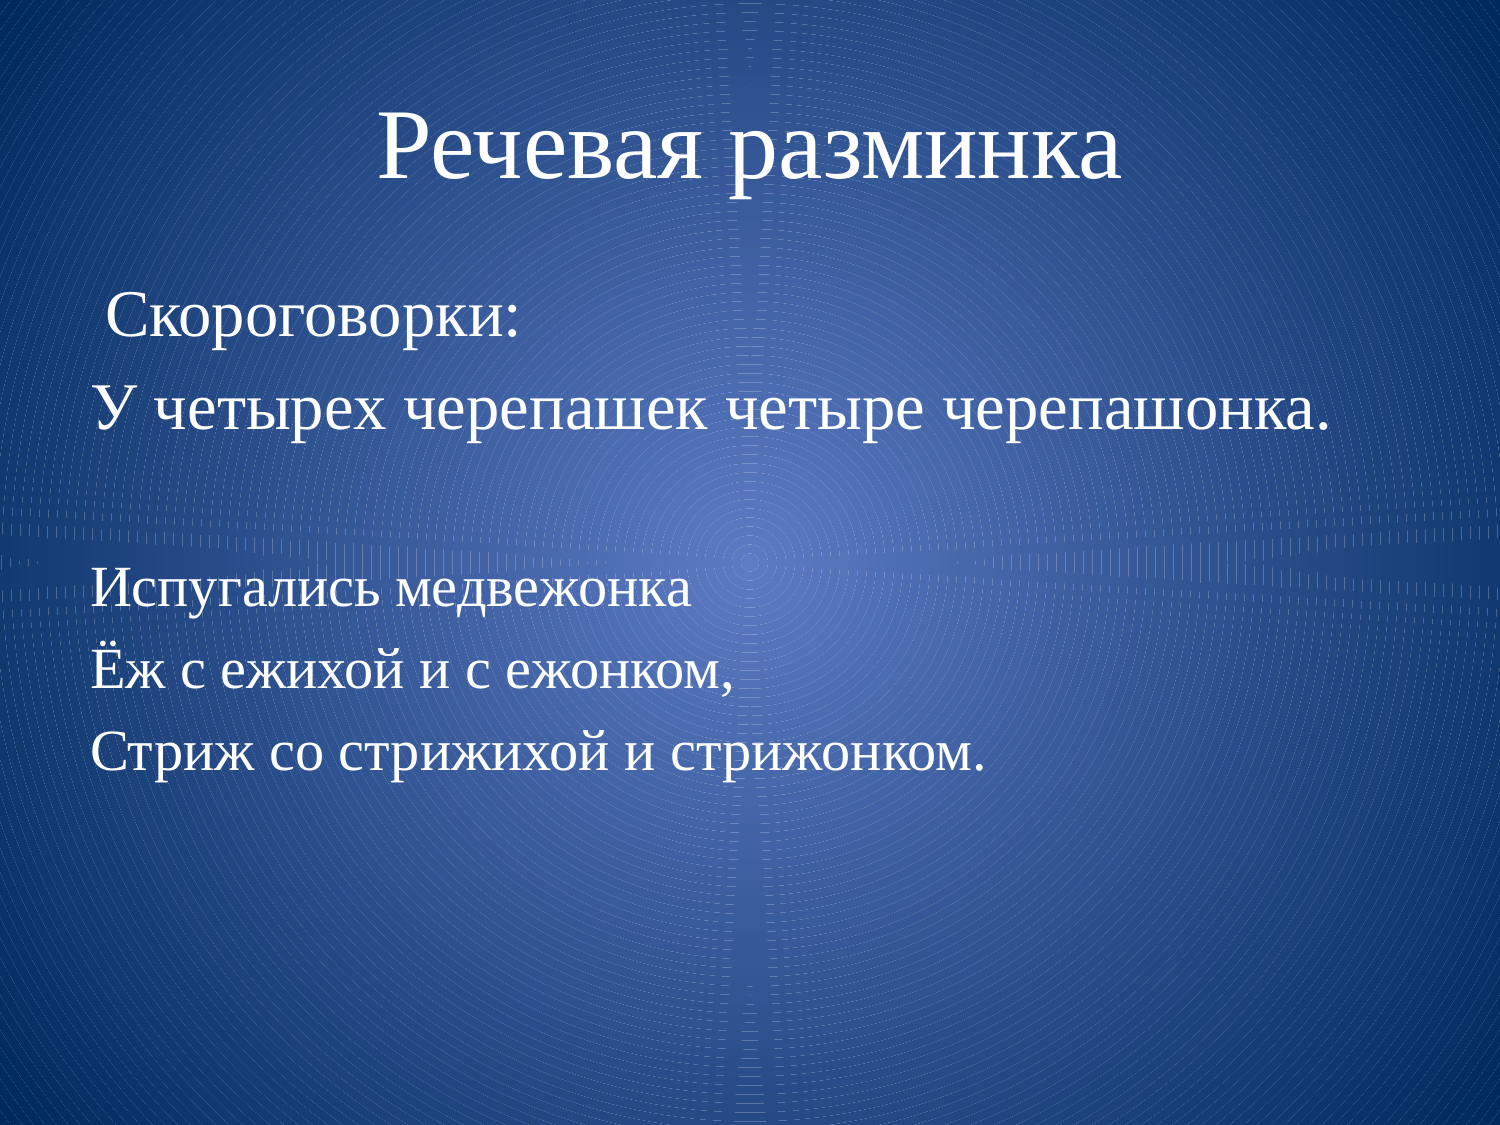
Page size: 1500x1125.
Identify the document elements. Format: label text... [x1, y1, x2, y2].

list Скороговорки: У четырех черепашек четыре черепашонка. Испугались медвежонка Ёж с ежихой и с ежонком, Стриж со стрижихой и стрижонком. [75, 262, 1425, 1005]
title Речевая разминка [75, 45, 1425, 233]
